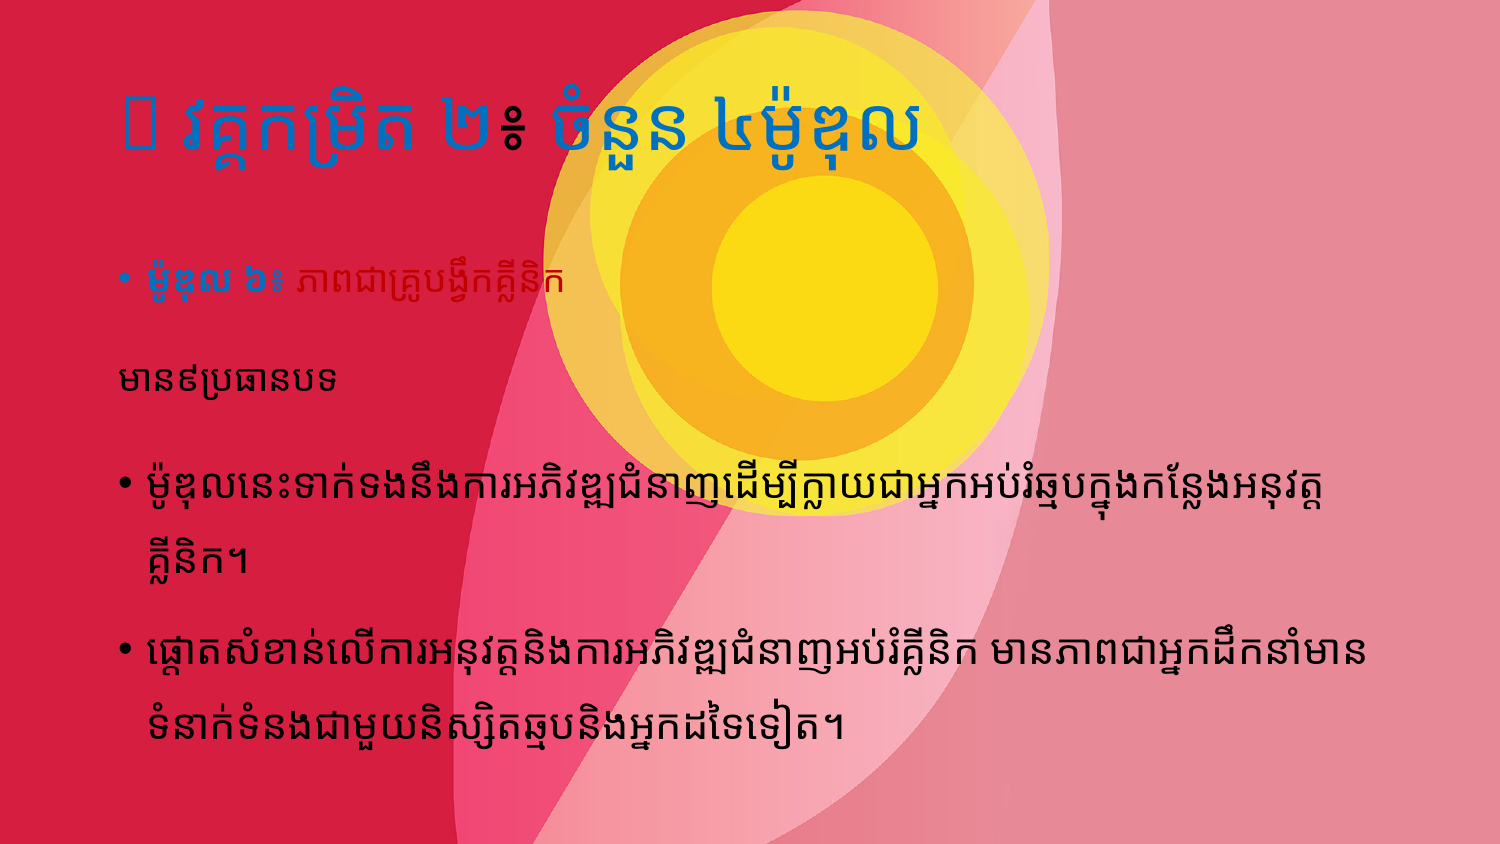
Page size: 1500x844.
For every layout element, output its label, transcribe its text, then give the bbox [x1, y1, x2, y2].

picture [0, 0, 1500, 844]
title  វគ្គកម្រិត ២៖ ចំនួន ៤​ម៉ូឌុល [103, 44, 1397, 208]
list ម៉ូឌុល ៦៖ ភាពជាគ្រូបង្វឹកគ្លីនិក មាន​៩​ប្រធានបទ ម៉ូឌុលនេះទាក់ទងនឹងការអភិវឌ្ឍជំនាញដើម្បីក្លាយជាអ្នកអប់រំឆ្មបក្នុងកន្លែងអនុវត្តគ្លីនិក។ ផ្តោតសំខាន់លើការអនុវត្តនិងការអភិវឌ្ឍជំនាញអប់រំគ្លីនិក មានភាពជាអ្នកដឹកនាំមានទំនាក់ទំនងជាមួយនិស្សិតឆ្មបនិងអ្នកដទៃទៀត។ [103, 224, 1397, 760]
